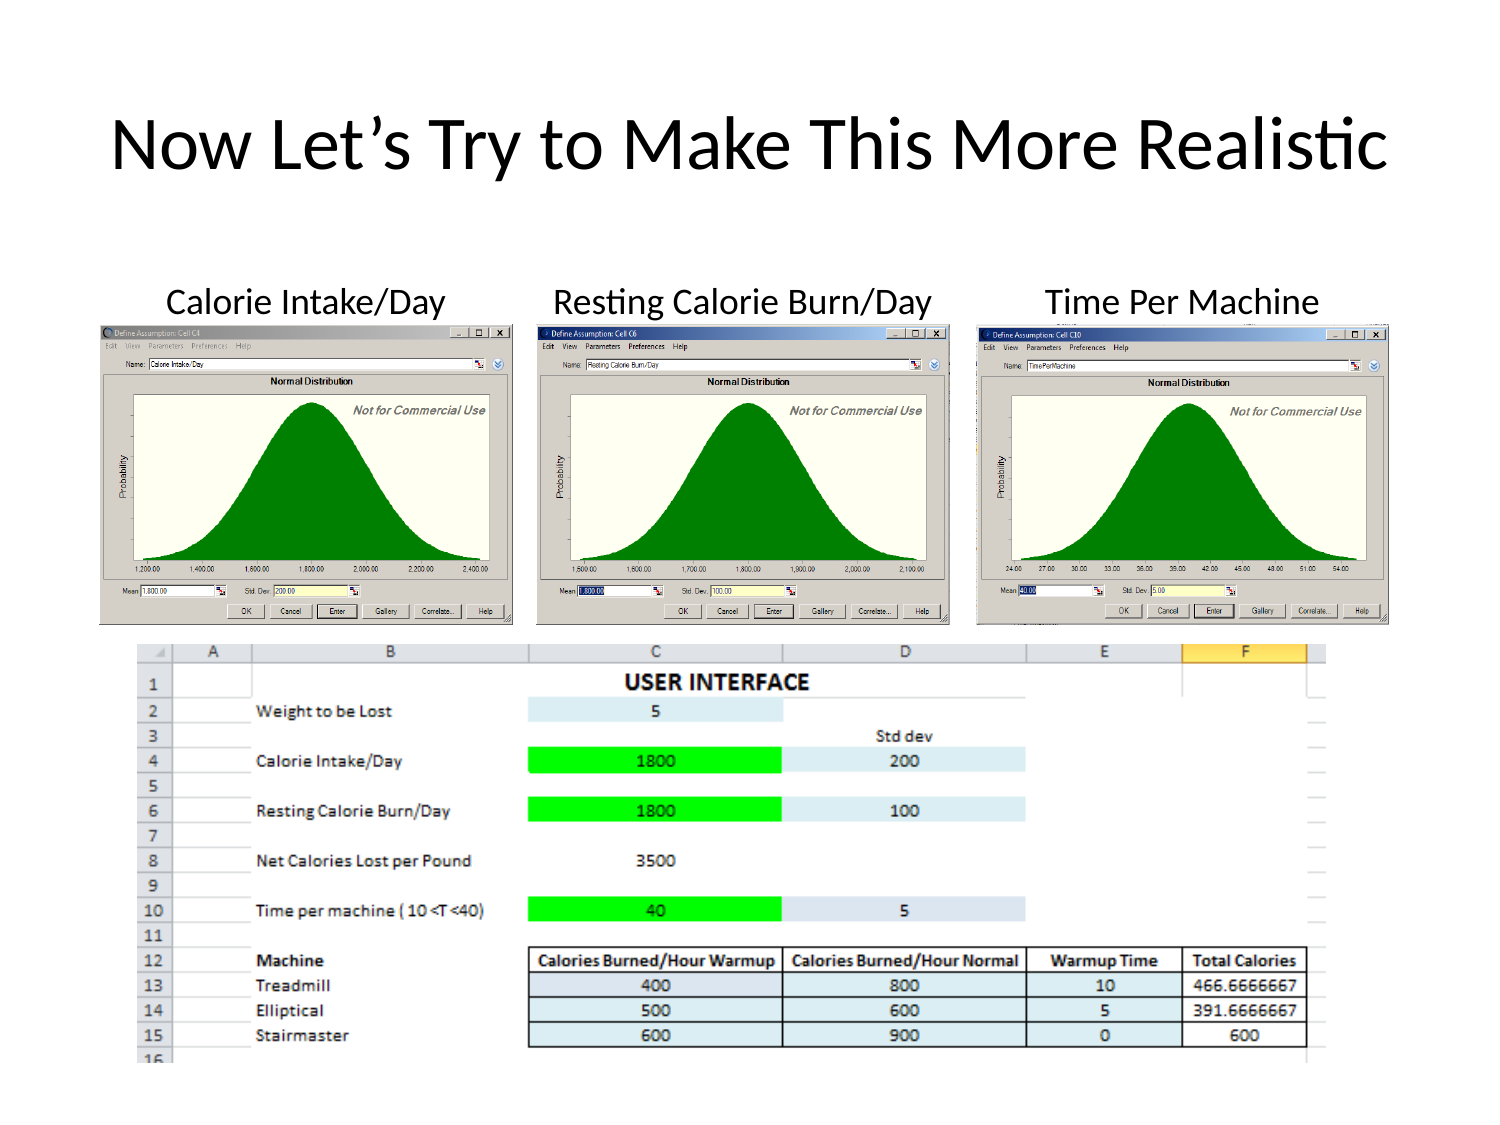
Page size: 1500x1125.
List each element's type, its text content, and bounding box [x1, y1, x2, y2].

text_box Resting Calorie Burn/Day [538, 270, 948, 323]
text_box Time Per Machine [1030, 270, 1336, 323]
picture [976, 324, 1390, 626]
picture [137, 644, 1327, 1063]
picture [99, 324, 513, 626]
title Now Let’s Try to Make This More Realistic [75, 45, 1425, 233]
picture [536, 324, 950, 626]
text_box Calorie Intake/Day [151, 270, 462, 323]
